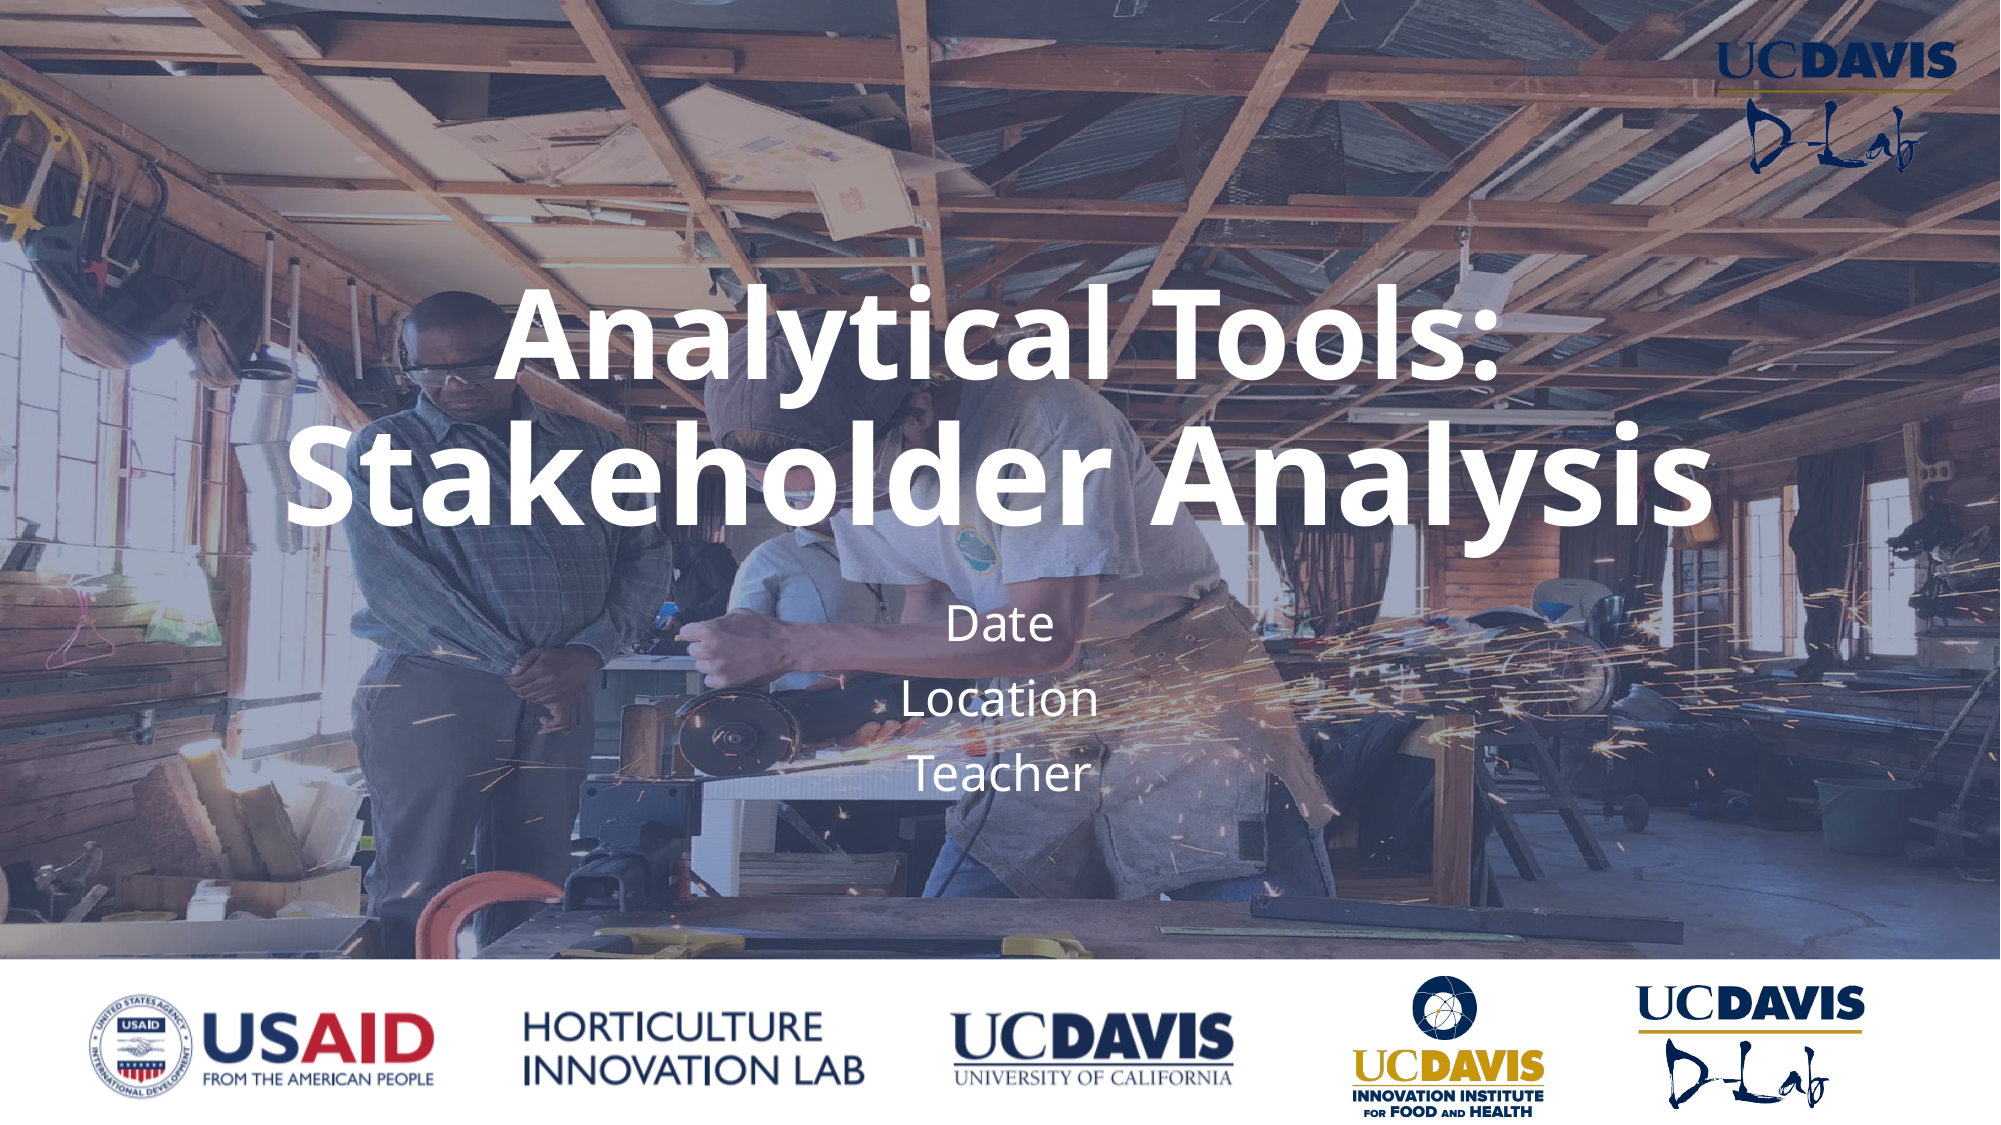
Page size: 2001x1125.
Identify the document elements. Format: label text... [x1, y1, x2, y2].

subtitle Date Location Teacher [249, 590, 1750, 863]
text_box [0, 959, 2000, 1125]
text_box [0, 0, 2000, 959]
title Analytical Tools: Stakeholder Analysis [139, 170, 1861, 563]
